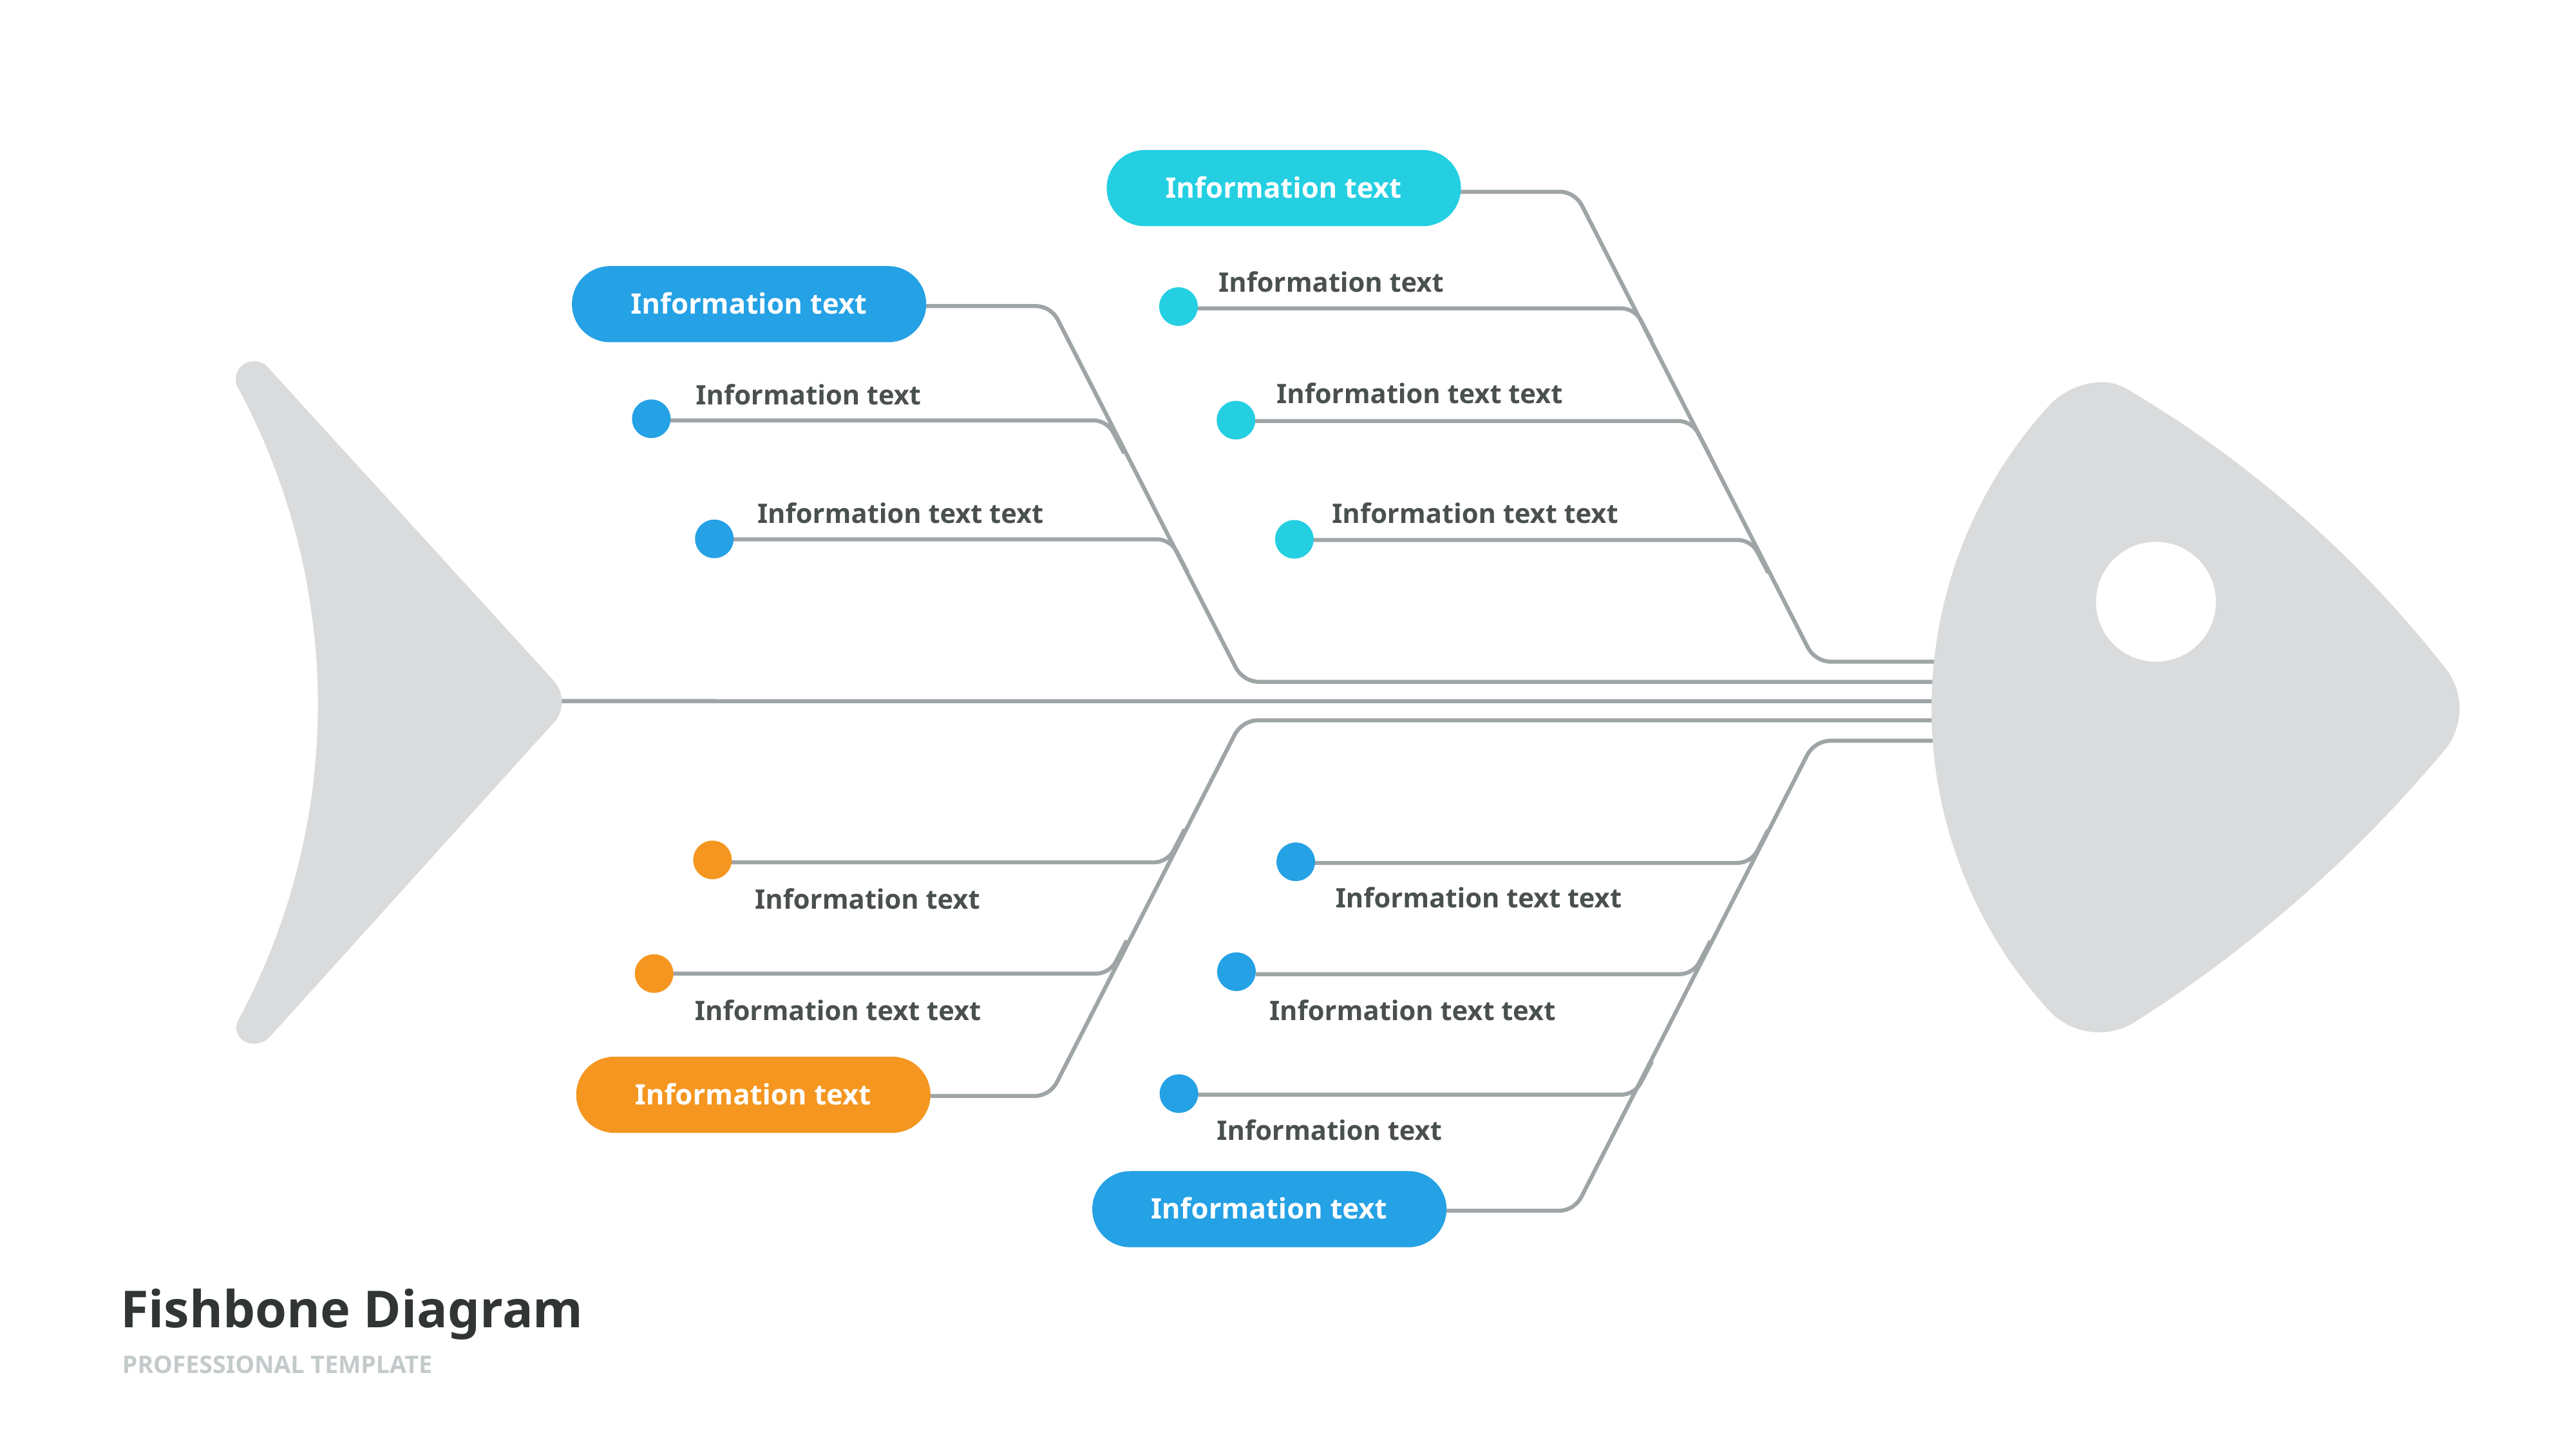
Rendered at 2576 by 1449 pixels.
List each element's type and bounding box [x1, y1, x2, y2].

text_box [235, 149, 2460, 1247]
